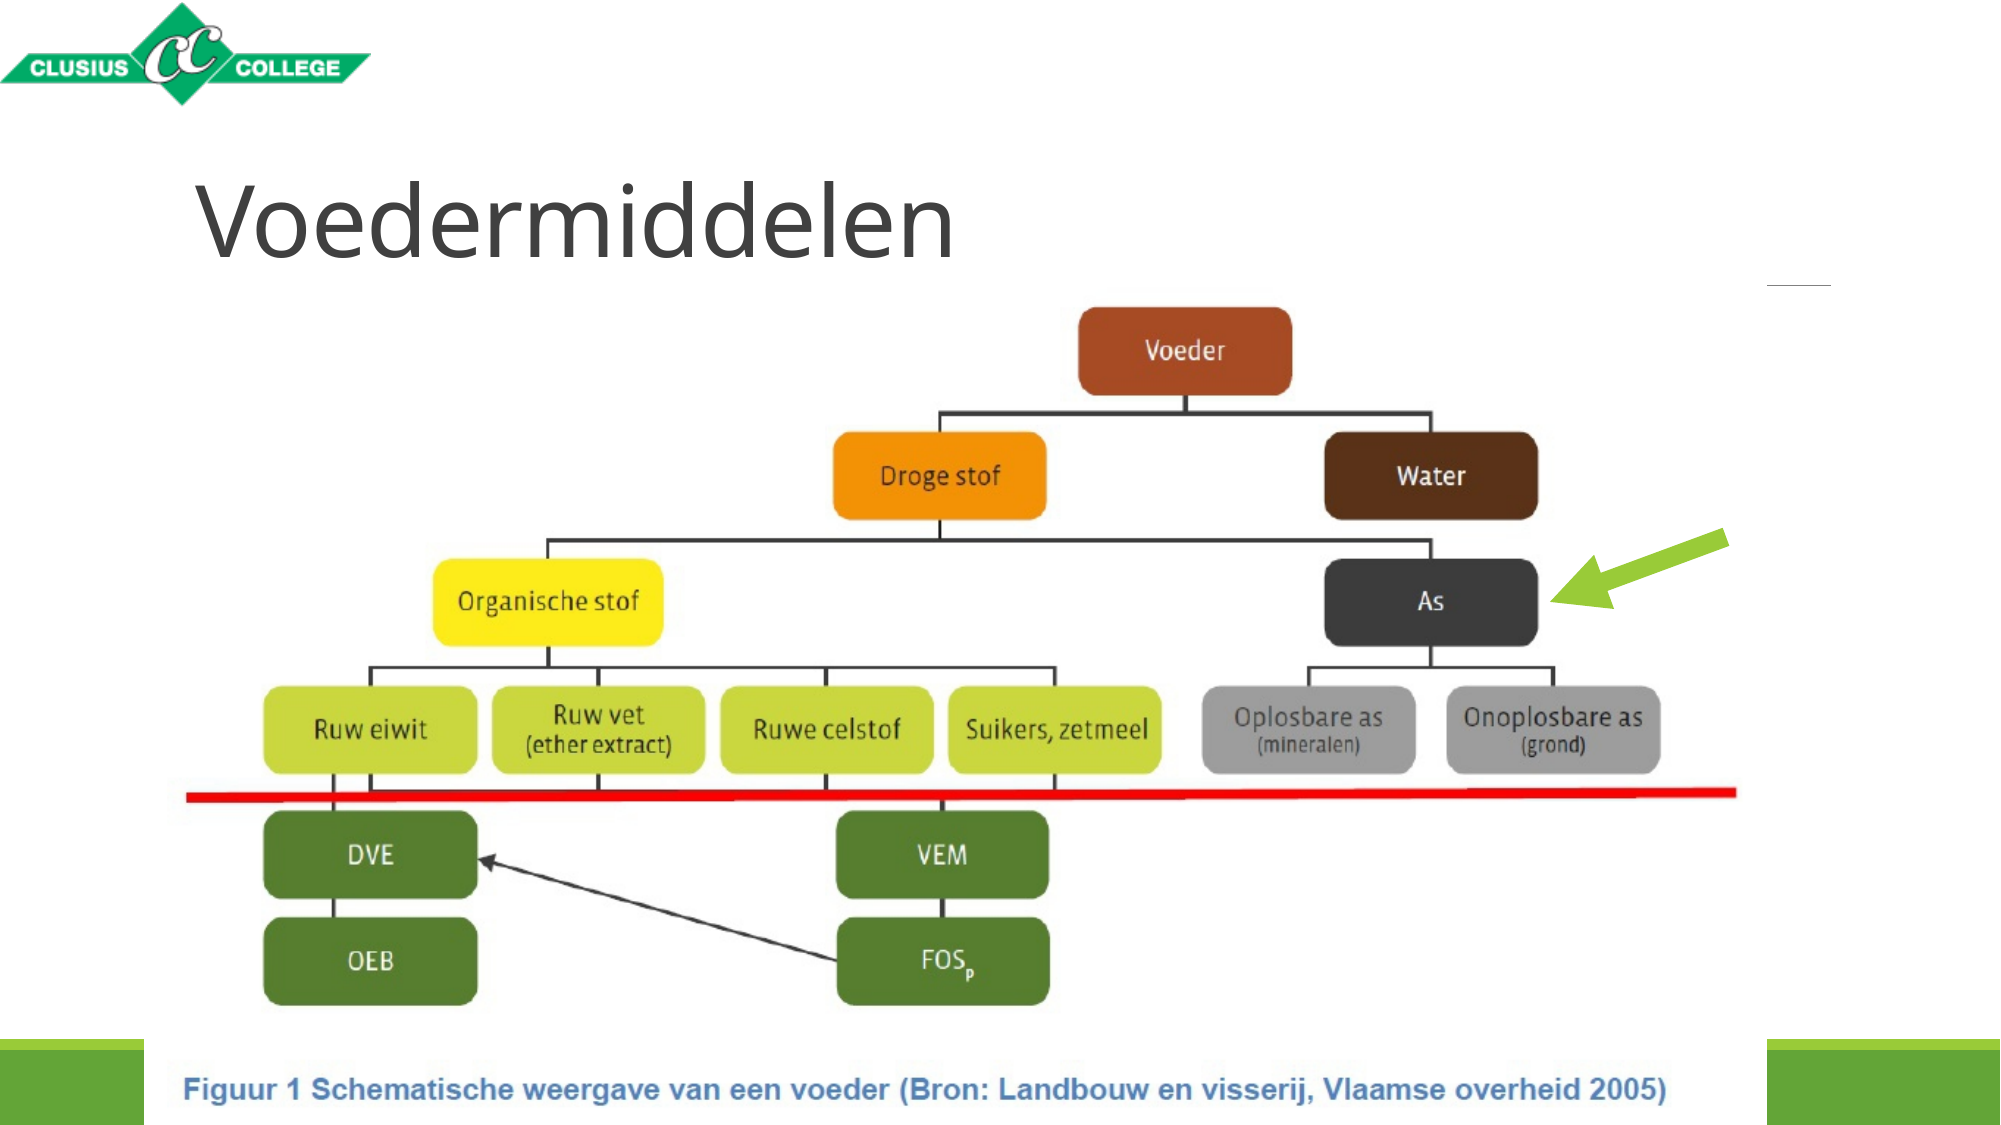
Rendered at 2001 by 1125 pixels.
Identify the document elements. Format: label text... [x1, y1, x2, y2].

picture [0, 1, 371, 108]
picture [143, 284, 1768, 1125]
title Voedermiddelen [180, 47, 1830, 285]
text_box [1549, 536, 1727, 603]
